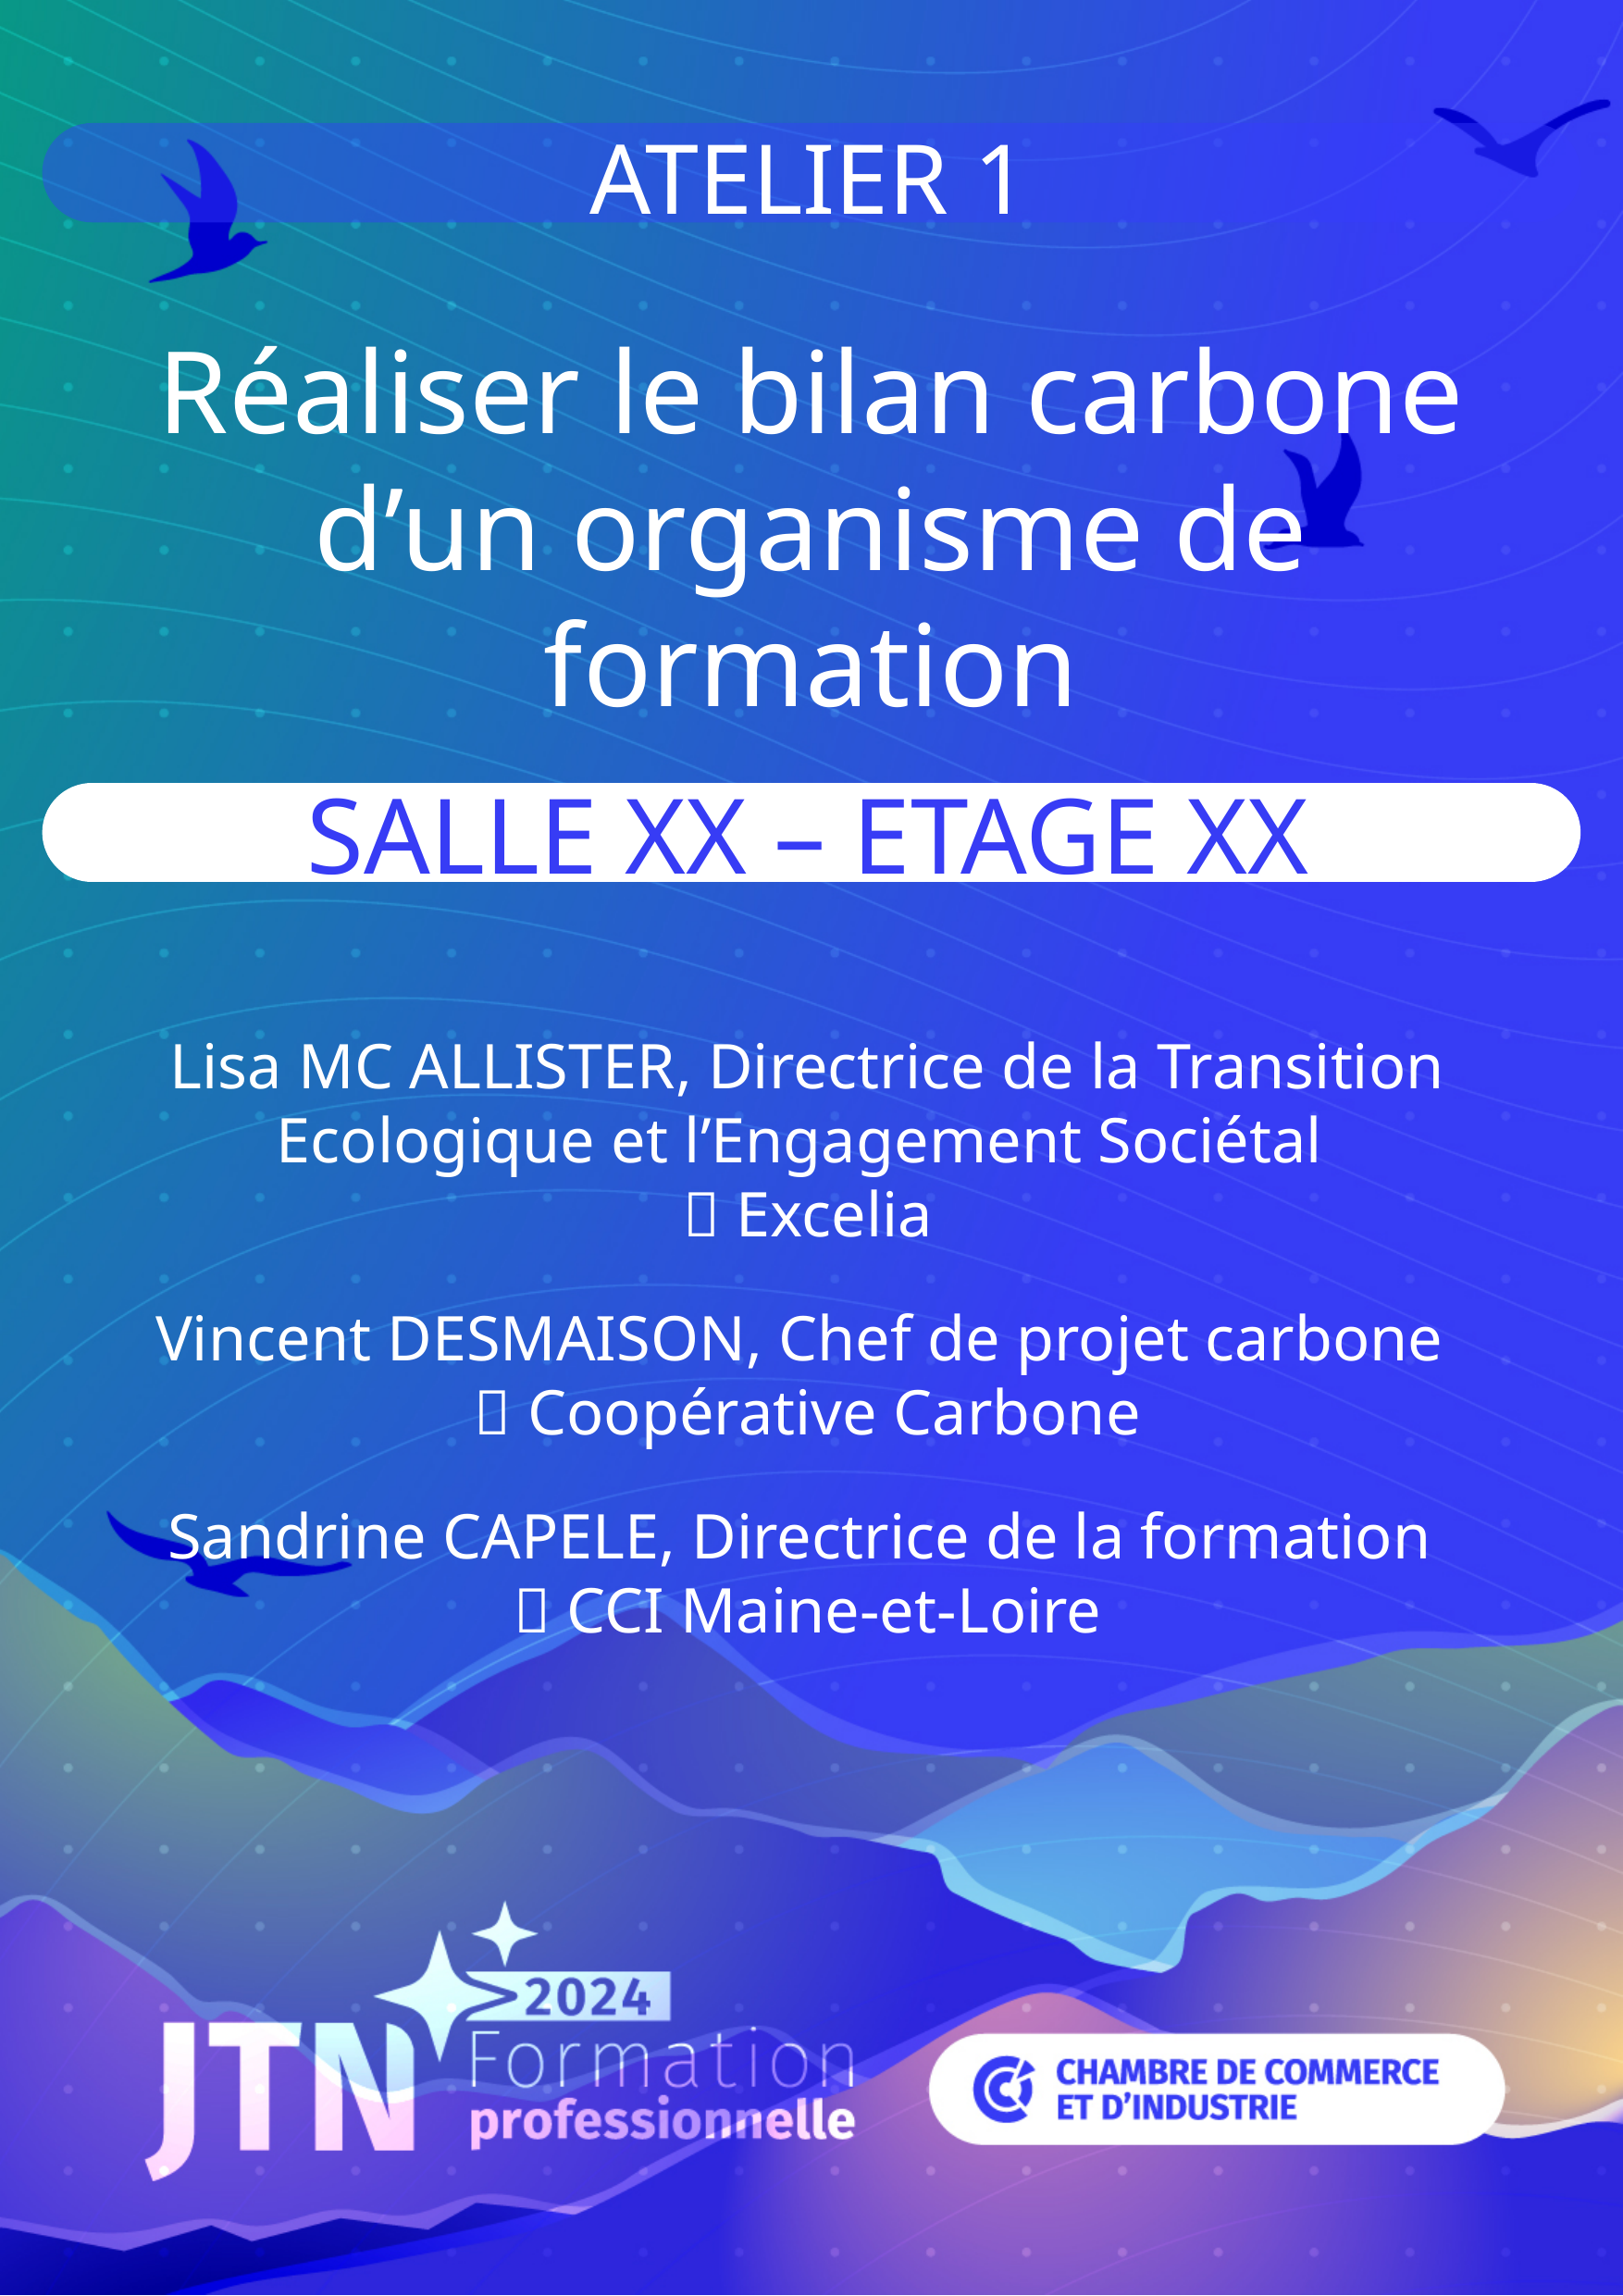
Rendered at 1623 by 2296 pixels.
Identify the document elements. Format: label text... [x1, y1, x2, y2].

list SALLE XX – ETAGE XX [65, 746, 1552, 918]
list Lisa MC ALLISTER, Directrice de la Transition Ecologique et l’Engagement Sociétal  Excelia Vincent DESMAISON, Chef de projet carbone  Coopérative Carbone Sandrine CAPELE, Directrice de la formation  CCI Maine-et-Loire [65, 918, 1552, 1799]
picture [0, 0, 1623, 2295]
list ATELIER 1 [215, 90, 1405, 261]
list Réaliser le bilan carbone d’un organisme de formation [59, 226, 1564, 824]
